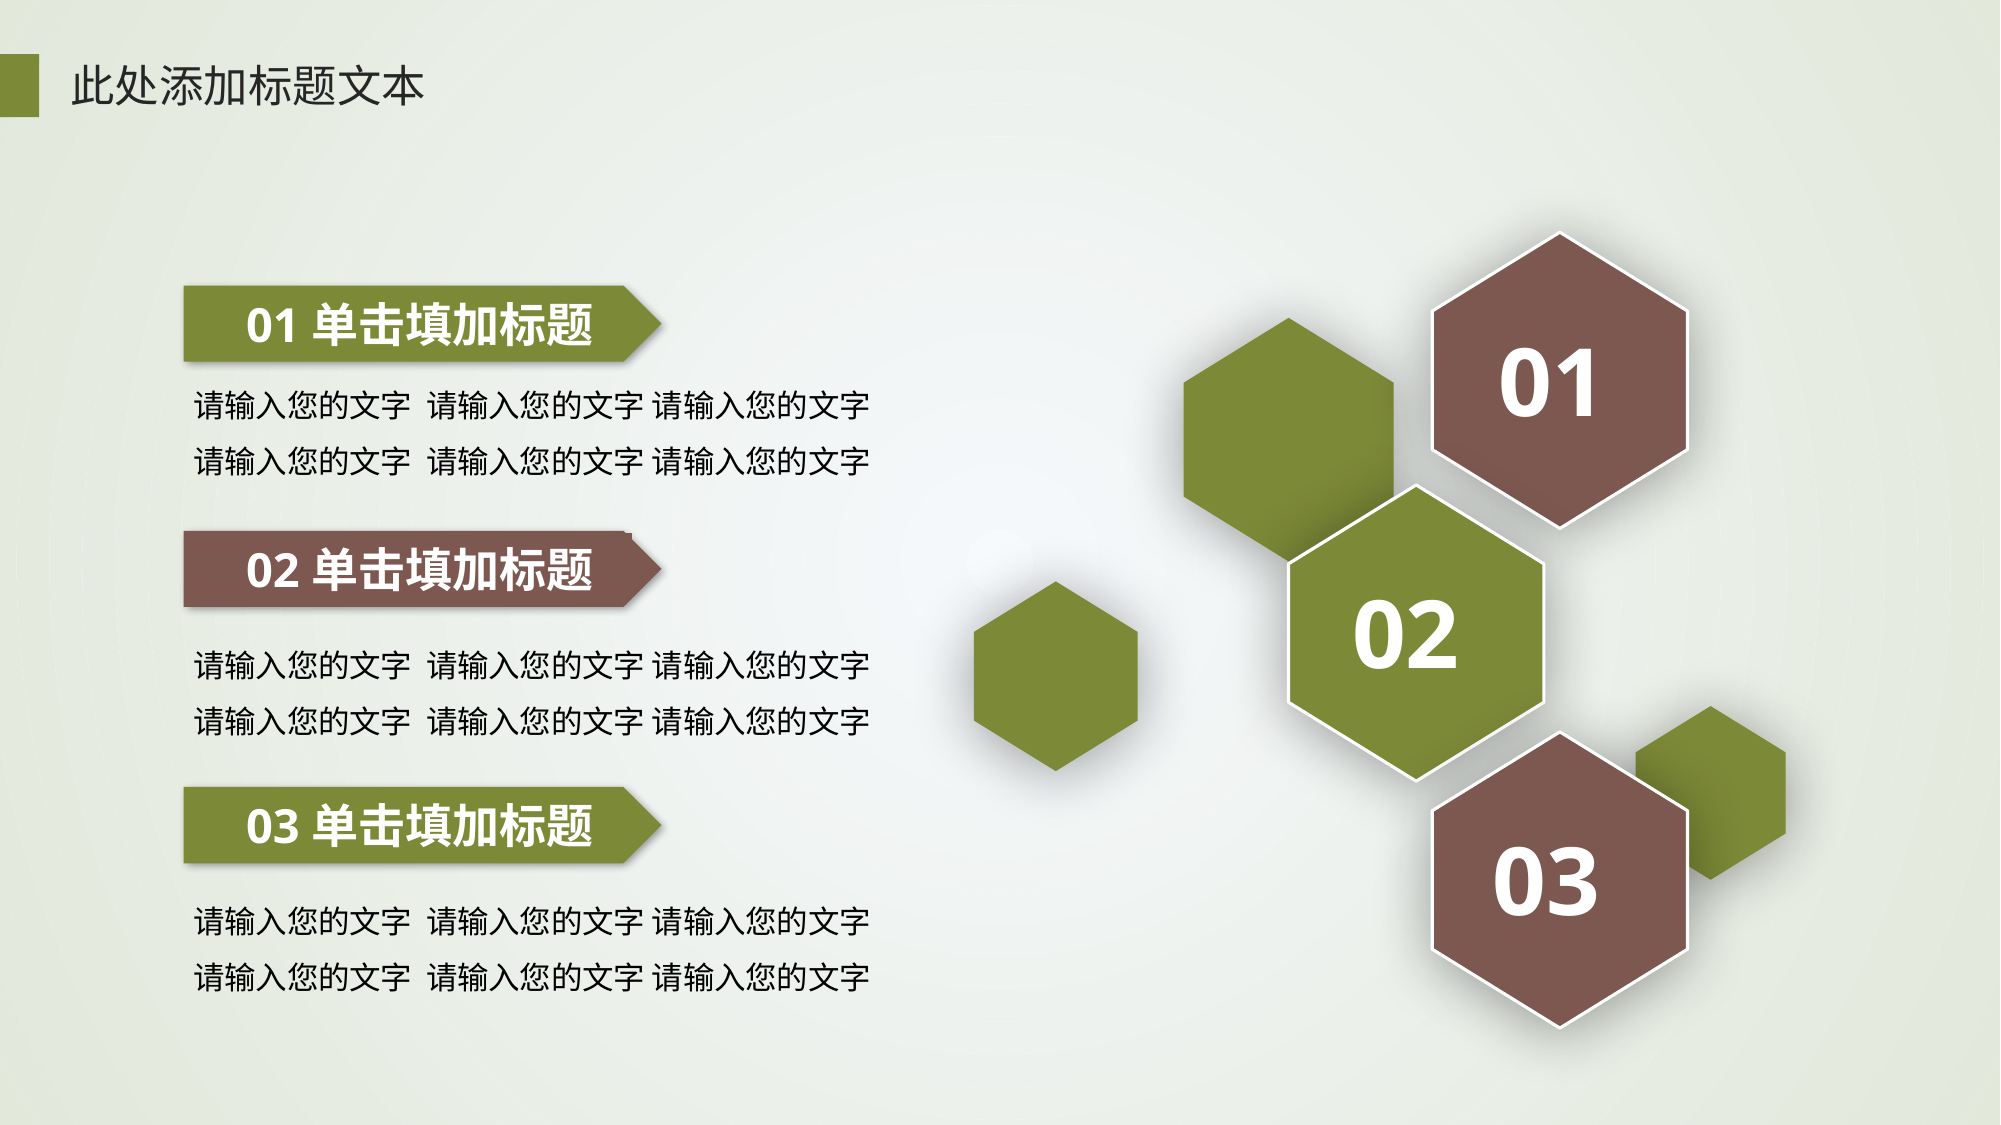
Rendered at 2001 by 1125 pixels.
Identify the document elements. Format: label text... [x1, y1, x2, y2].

text_box 请输入您的文字 请输入您的文字 请输入您的文字请输入您的文字 请输入您的文字 请输入您的文字 [178, 875, 905, 1004]
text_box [1432, 731, 1688, 1029]
text_box [1183, 317, 1394, 547]
text_box [0, 53, 40, 118]
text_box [183, 285, 662, 362]
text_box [183, 786, 662, 864]
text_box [1288, 484, 1544, 782]
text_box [183, 530, 662, 607]
text_box 请输入您的文字 请输入您的文字 请输入您的文字请输入您的文字 请输入您的文字 请输入您的文字 [178, 619, 905, 748]
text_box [1432, 232, 1688, 529]
text_box [973, 581, 1138, 772]
text_box 请输入您的文字 请输入您的文字 请输入您的文字请输入您的文字 请输入您的文字 请输入您的文字 [178, 359, 905, 488]
text_box [1670, 706, 1786, 868]
text_box 此处添加标题文本 [70, 58, 679, 112]
